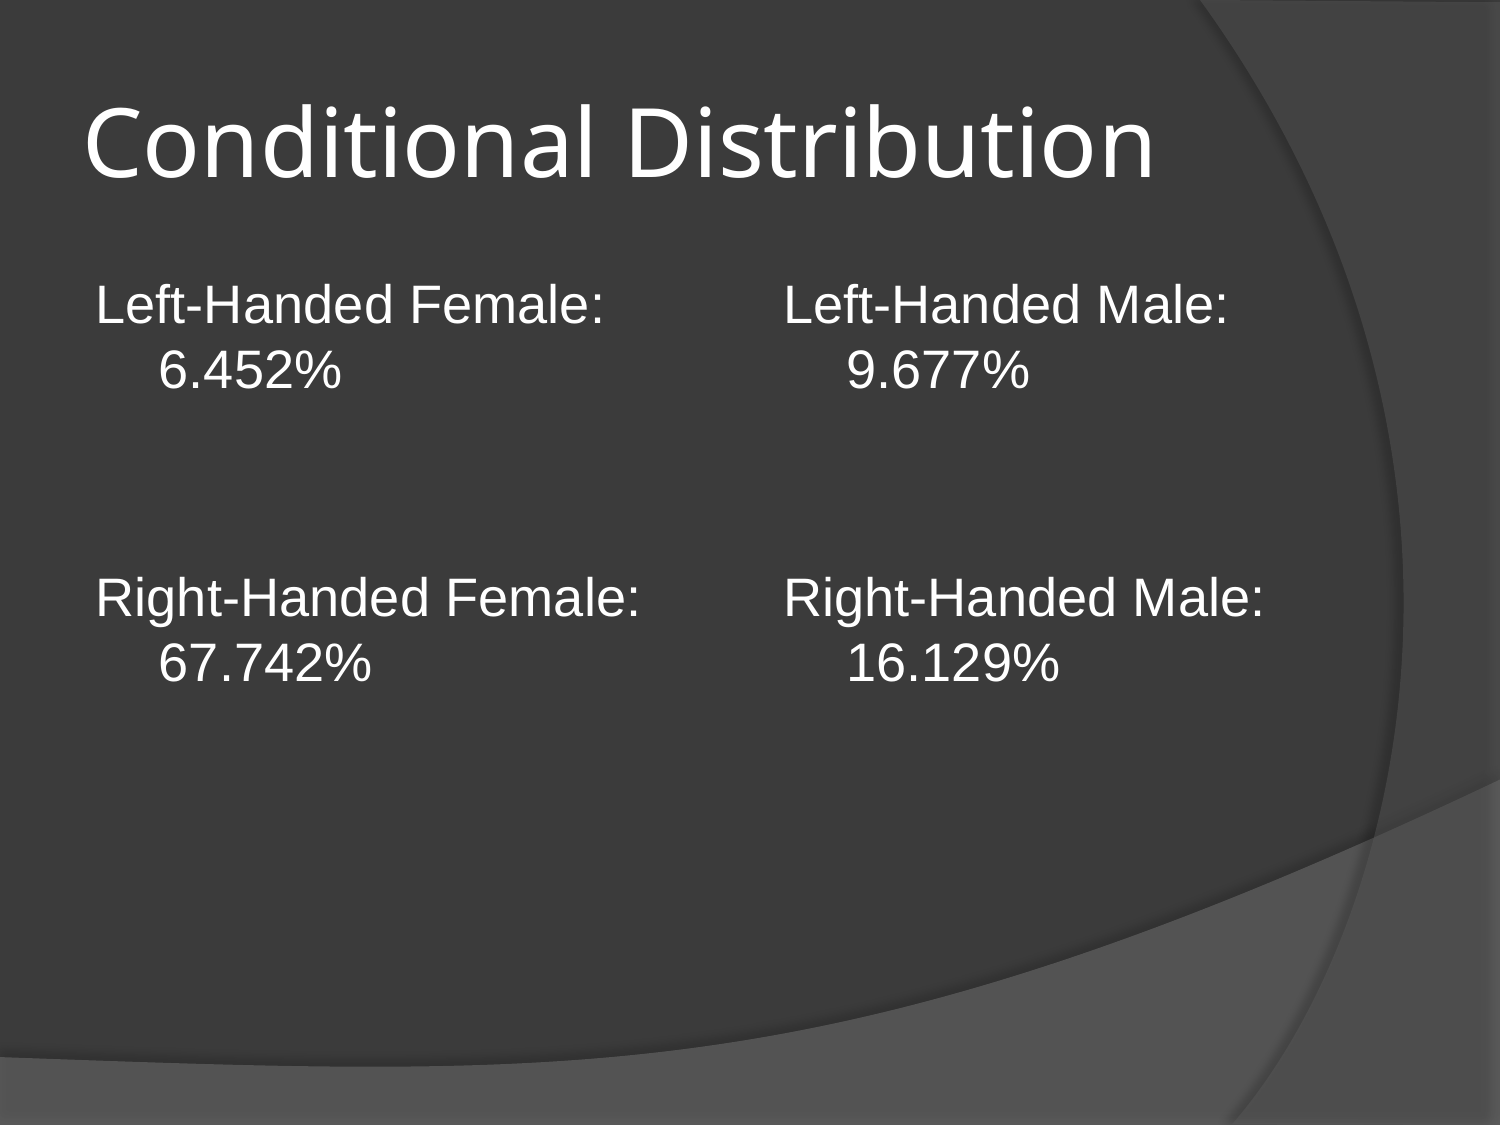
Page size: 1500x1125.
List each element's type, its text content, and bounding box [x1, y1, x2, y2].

list Left-Handed Female: 6.452% Right-Handed Female: 67.742% [75, 262, 675, 1005]
list Left-Handed Male: 9.677% Right-Handed Male: 16.129% [762, 262, 1363, 1005]
title Conditional Distribution [75, 45, 1300, 233]
